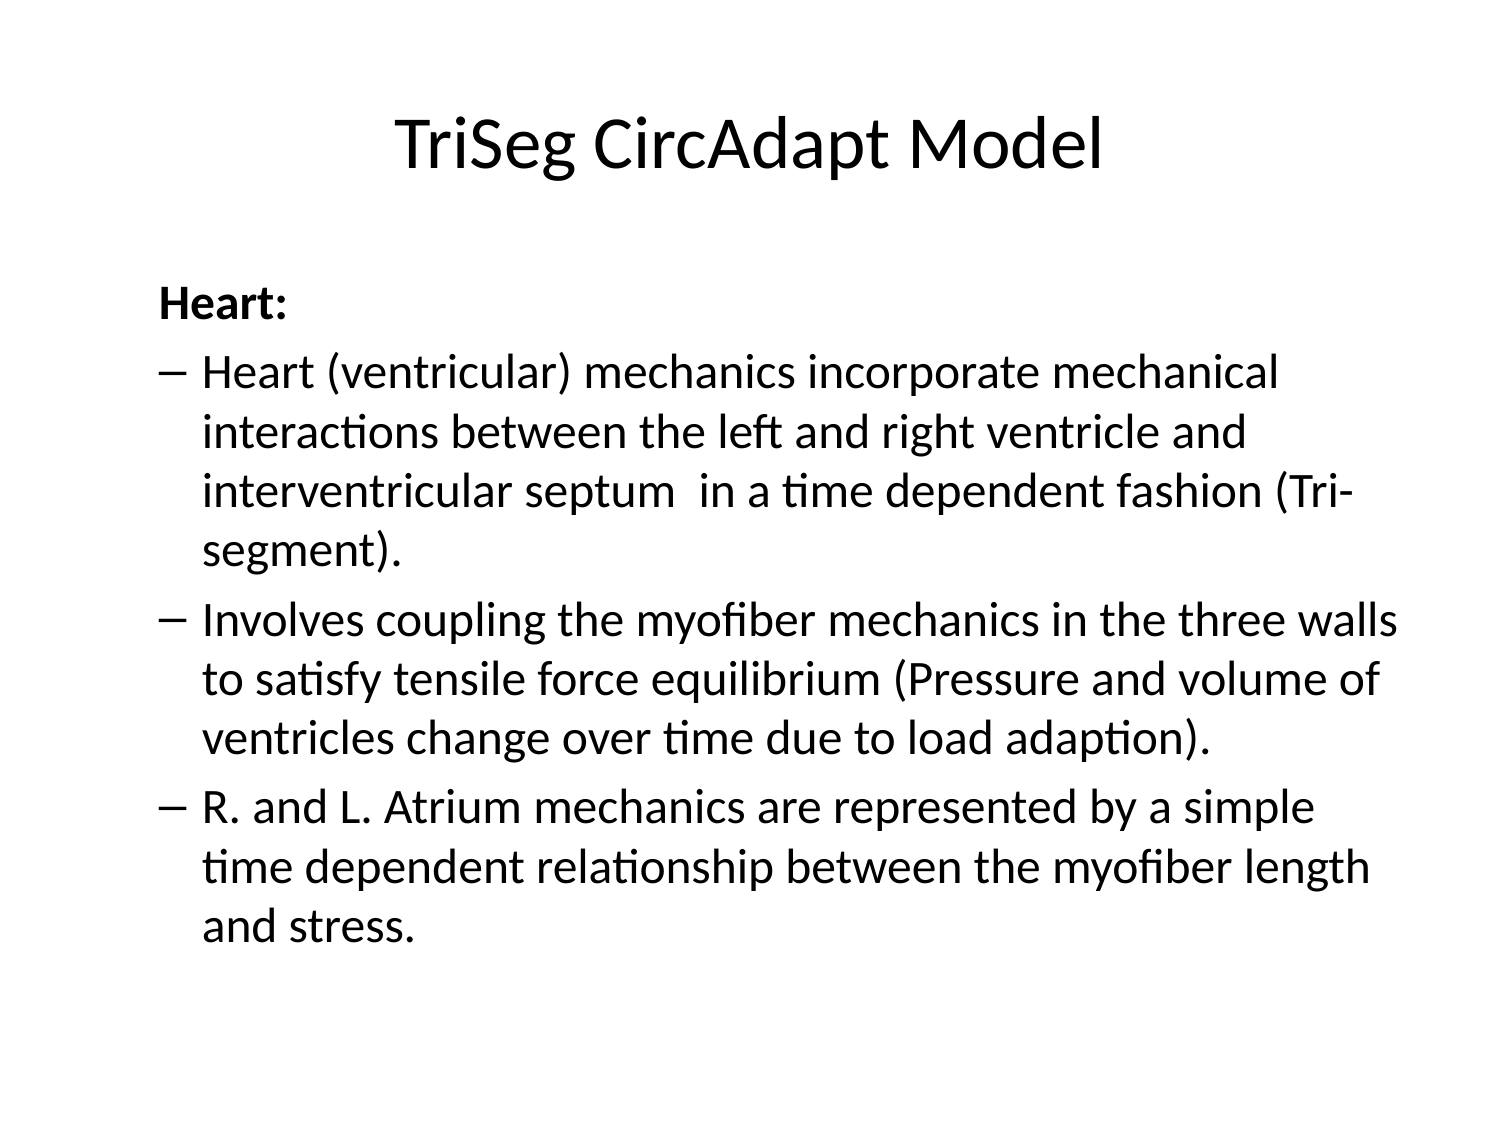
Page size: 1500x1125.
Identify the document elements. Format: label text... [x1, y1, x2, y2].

list Heart: Heart (ventricular) mechanics incorporate mechanical interactions between the left and right ventricle and interventricular septum in a time dependent fashion (Tri-segment). Involves coupling the myofiber mechanics in the three walls to satisfy tensile force equilibrium (Pressure and volume of ventricles change over time due to load adaption). R. and L. Atrium mechanics are represented by a simple time dependent relationship between the myofiber length and stress. [75, 262, 1425, 1005]
title TriSeg CircAdapt Model [75, 45, 1425, 233]
